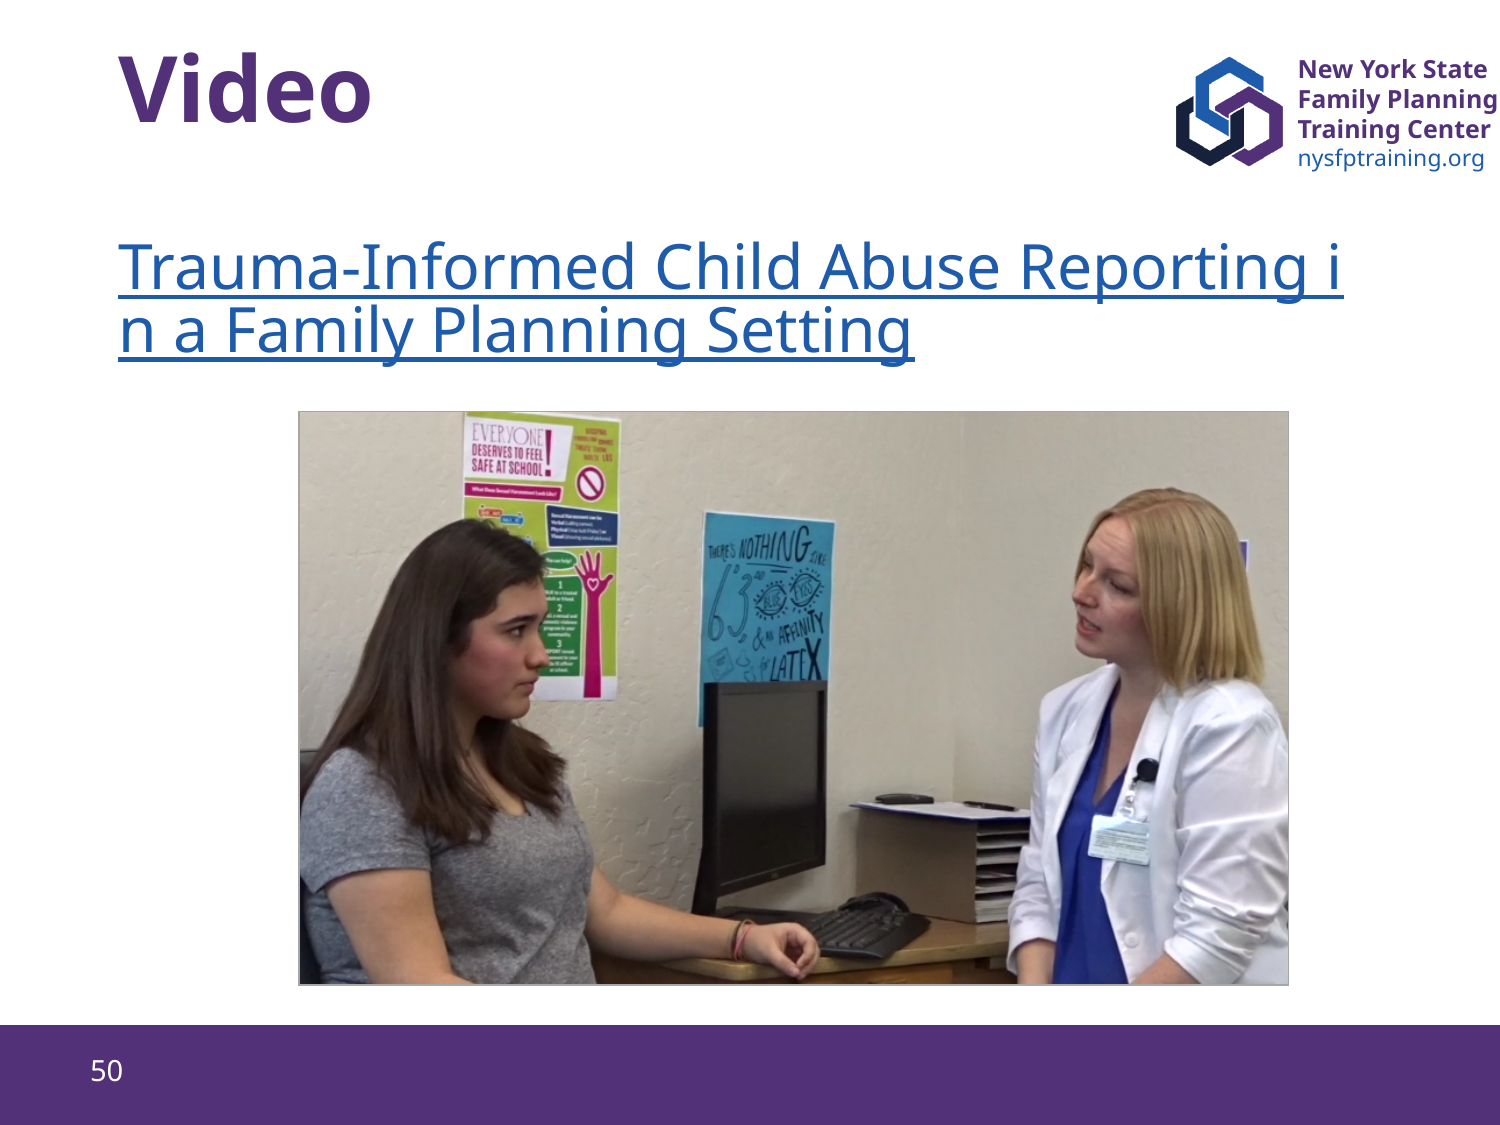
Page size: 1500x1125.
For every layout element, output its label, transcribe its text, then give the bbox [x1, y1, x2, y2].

title Video [103, 23, 1397, 132]
picture [299, 412, 1289, 985]
slide_number 50 [75, 1042, 285, 1103]
list Trauma-Informed Child Abuse Reporting in a Family Planning Setting [103, 132, 1397, 413]
